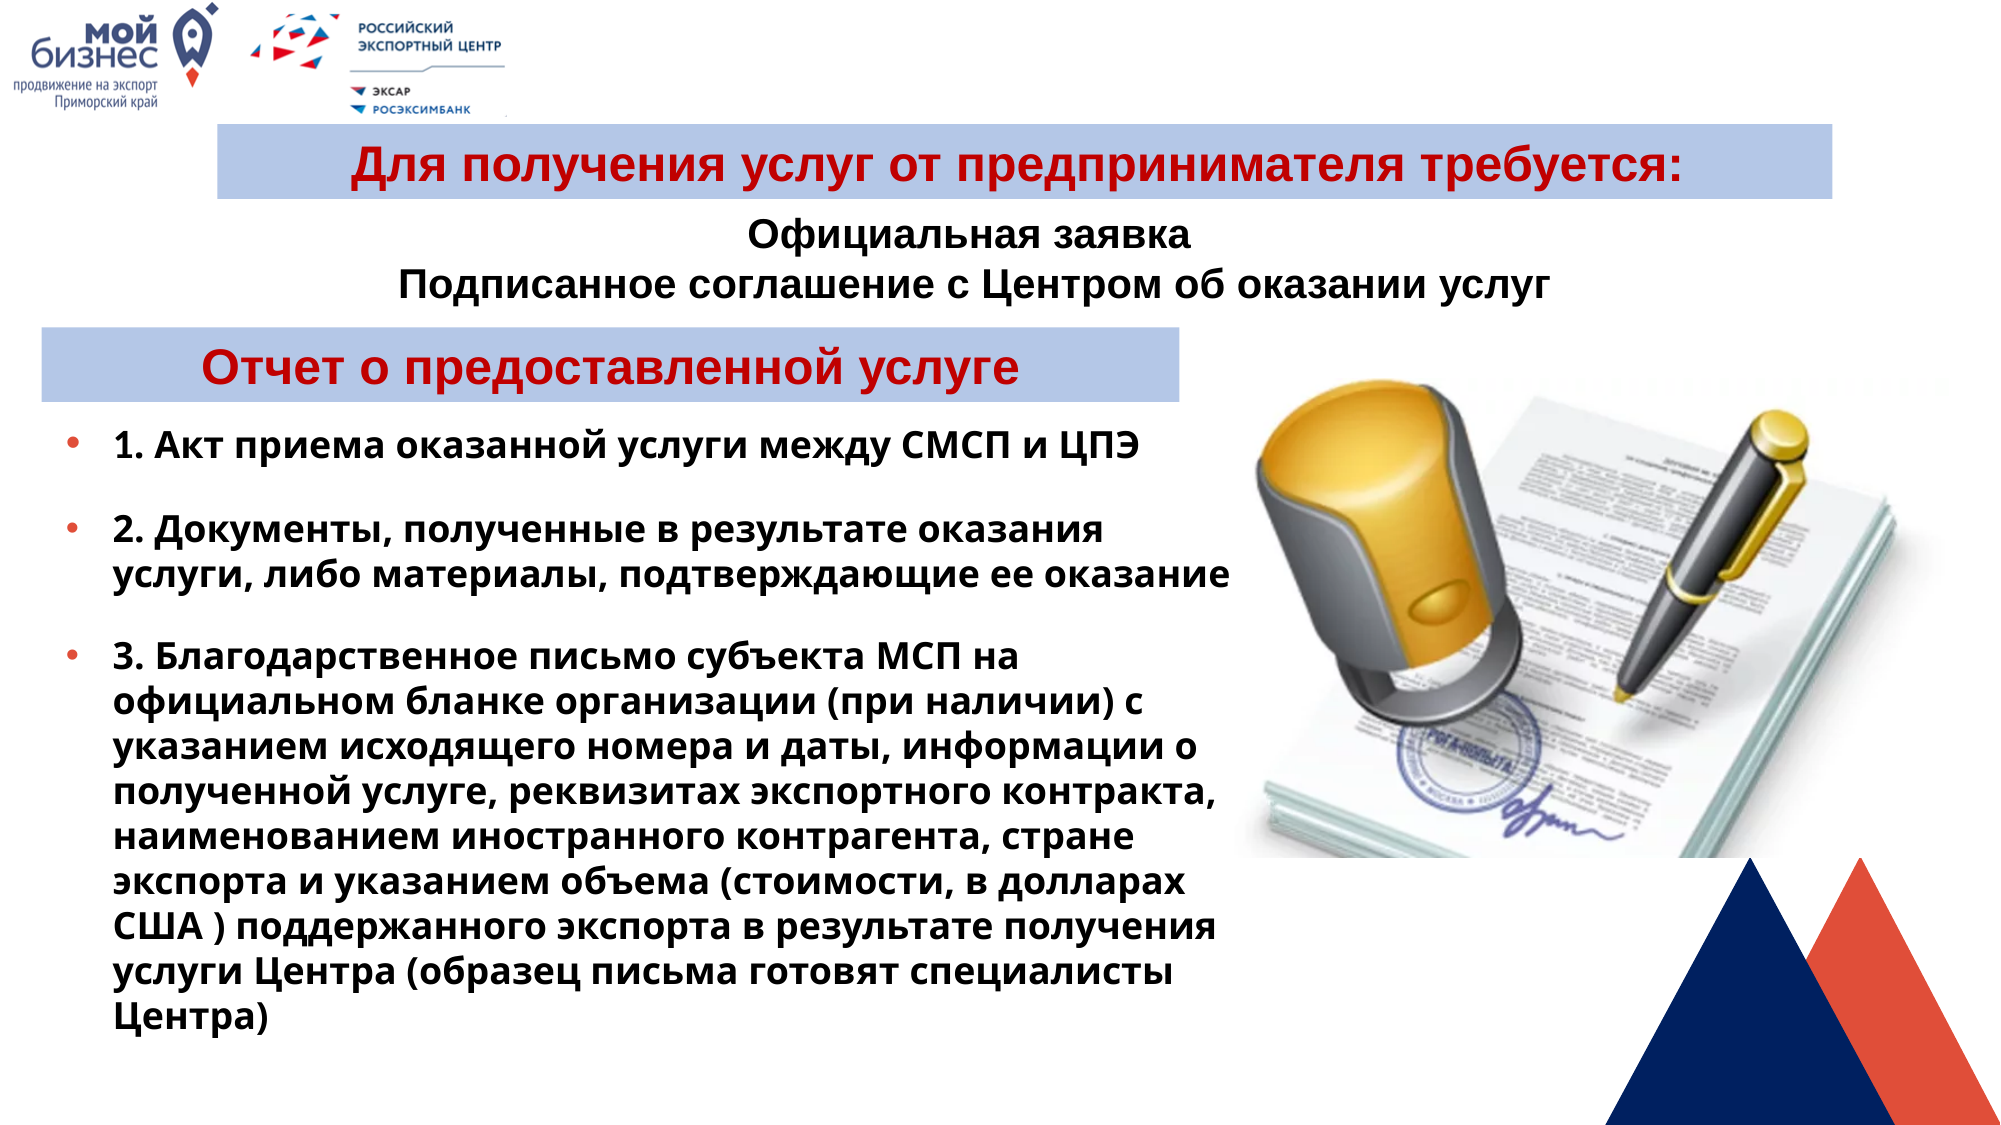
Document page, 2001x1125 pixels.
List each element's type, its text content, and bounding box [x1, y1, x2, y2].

picture [0, 0, 229, 124]
text_box 1. Акт приема оказанной услуги между СМСП и ЦПЭ 2. Документы, полученные в результате оказания услуги, либо материалы, подтверждающие ее оказание 3. Благодарственное письмо субъекта МСП на официальном бланке организации (при наличии) с указанием исходящего номера и даты, информации о полученной услуге, реквизитах экспортного контракта, наименованием иностранного контрагента, стране экспорта и указанием объема (стоимости, в долларах США ) поддержанного экспорта в результате получения услуги Центра (образец письма готовят специалисты Центра) [50, 409, 1262, 1045]
picture [234, 0, 507, 117]
text_box [1605, 858, 1895, 1125]
text_box Для получения услуг от предпринимателя требуется: [217, 124, 1833, 199]
text_box [1806, 858, 2000, 1125]
text_box Официальная заявка Подписанное соглашение с Центром об оказании услуг [167, 199, 1783, 315]
text_box Отчет о предоставленной услуге [41, 327, 1180, 402]
picture [1230, 378, 1949, 858]
